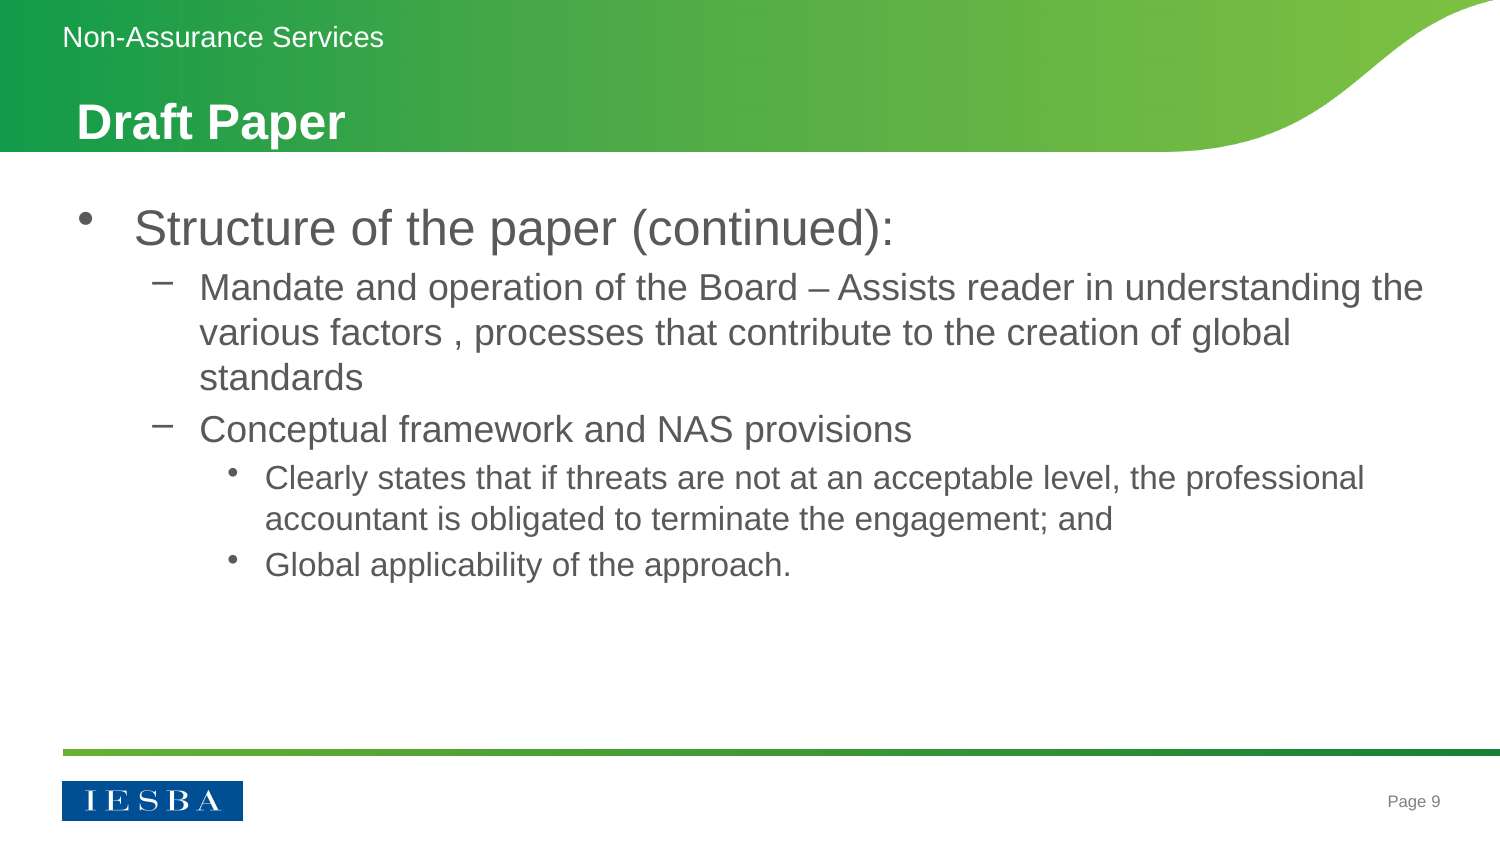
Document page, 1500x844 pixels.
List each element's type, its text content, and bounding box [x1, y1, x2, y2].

picture [62, 781, 243, 821]
title Draft Paper [62, 56, 1300, 122]
list Structure of the paper (continued): Mandate and operation of the Board – Assists reader in understanding the various factors , processes that contribute to the creation of global standards Conceptual framework and NAS provisions Clearly states that if threats are not at an acceptable level, the professional accountant is obligated to terminate the engagement; and Global applicability of the approach. [62, 187, 1450, 694]
picture [0, 0, 1497, 152]
subtitle Non-Assurance Services [62, 18, 500, 47]
